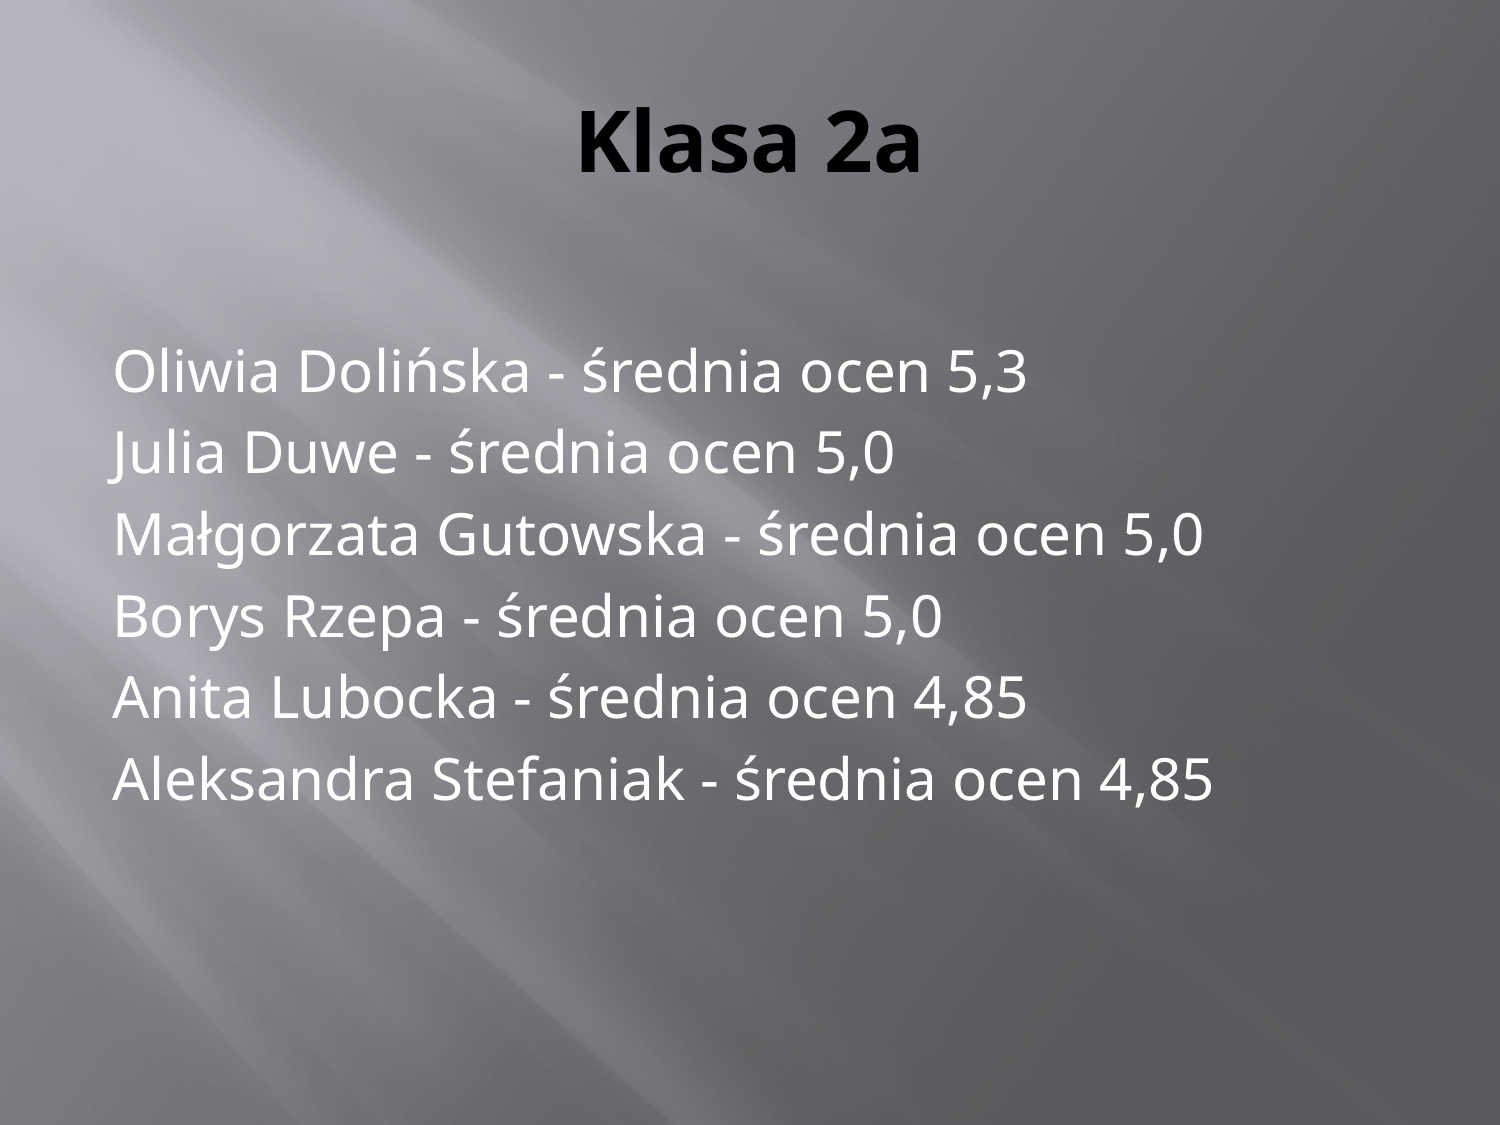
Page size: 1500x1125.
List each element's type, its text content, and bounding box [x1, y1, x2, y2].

title Klasa 2a [75, 45, 1425, 233]
list Oliwia Dolińska - średnia ocen 5,3 Julia Duwe - średnia ocen 5,0 Małgorzata Gutowska - średnia ocen 5,0 Borys Rzepa - średnia ocen 5,0 Anita Lubocka - średnia ocen 4,85 Aleksandra Stefaniak - średnia ocen 4,85 [75, 326, 1425, 1035]
